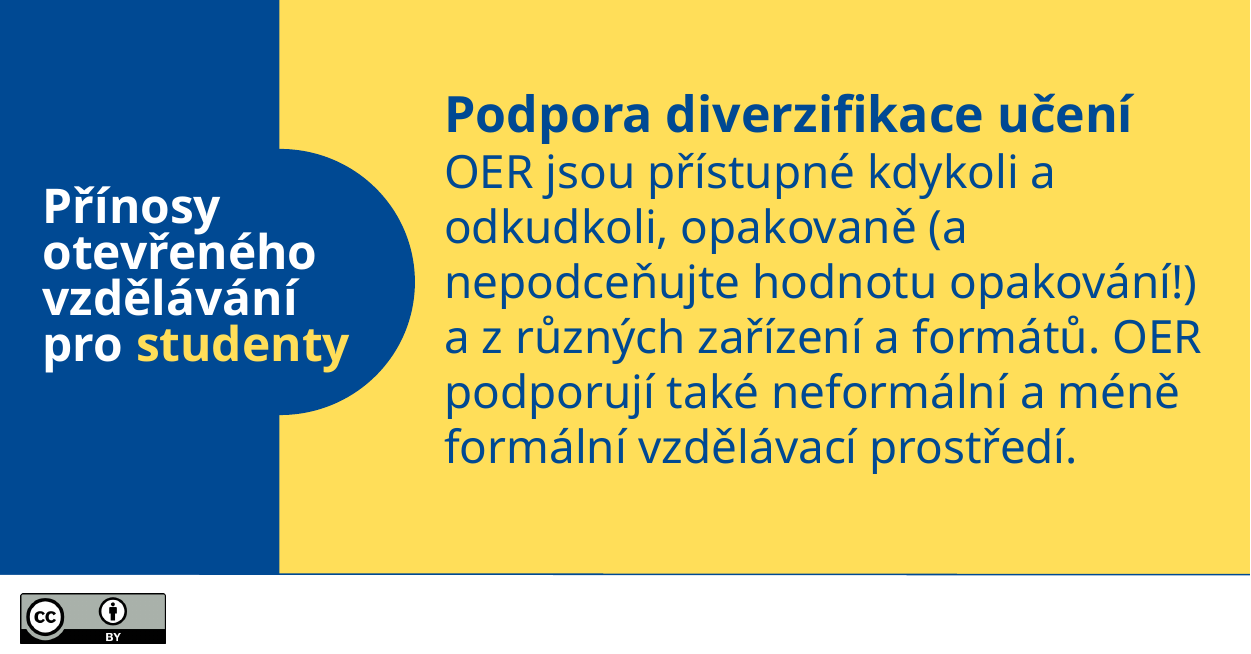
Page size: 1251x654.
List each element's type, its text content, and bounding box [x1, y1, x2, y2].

text_box [0, 0, 280, 573]
text_box Přínosy otevřeného vzdělávání pro studenty [27, 171, 368, 386]
text_box [368, 181, 415, 383]
text_box [206, 148, 355, 171]
text_box [0, 582, 1250, 654]
text_box Podpora diverzifikace učení OER jsou přístupné kdykoli a odkudkoli, opakovaně (a nepodceňujte hodnotu opakování!) a z různých zařízení a formátů. OER podporují také neformální a méně formální vzdělávací prostředí. [429, 67, 1236, 488]
picture [20, 592, 166, 645]
text_box [196, 386, 365, 416]
